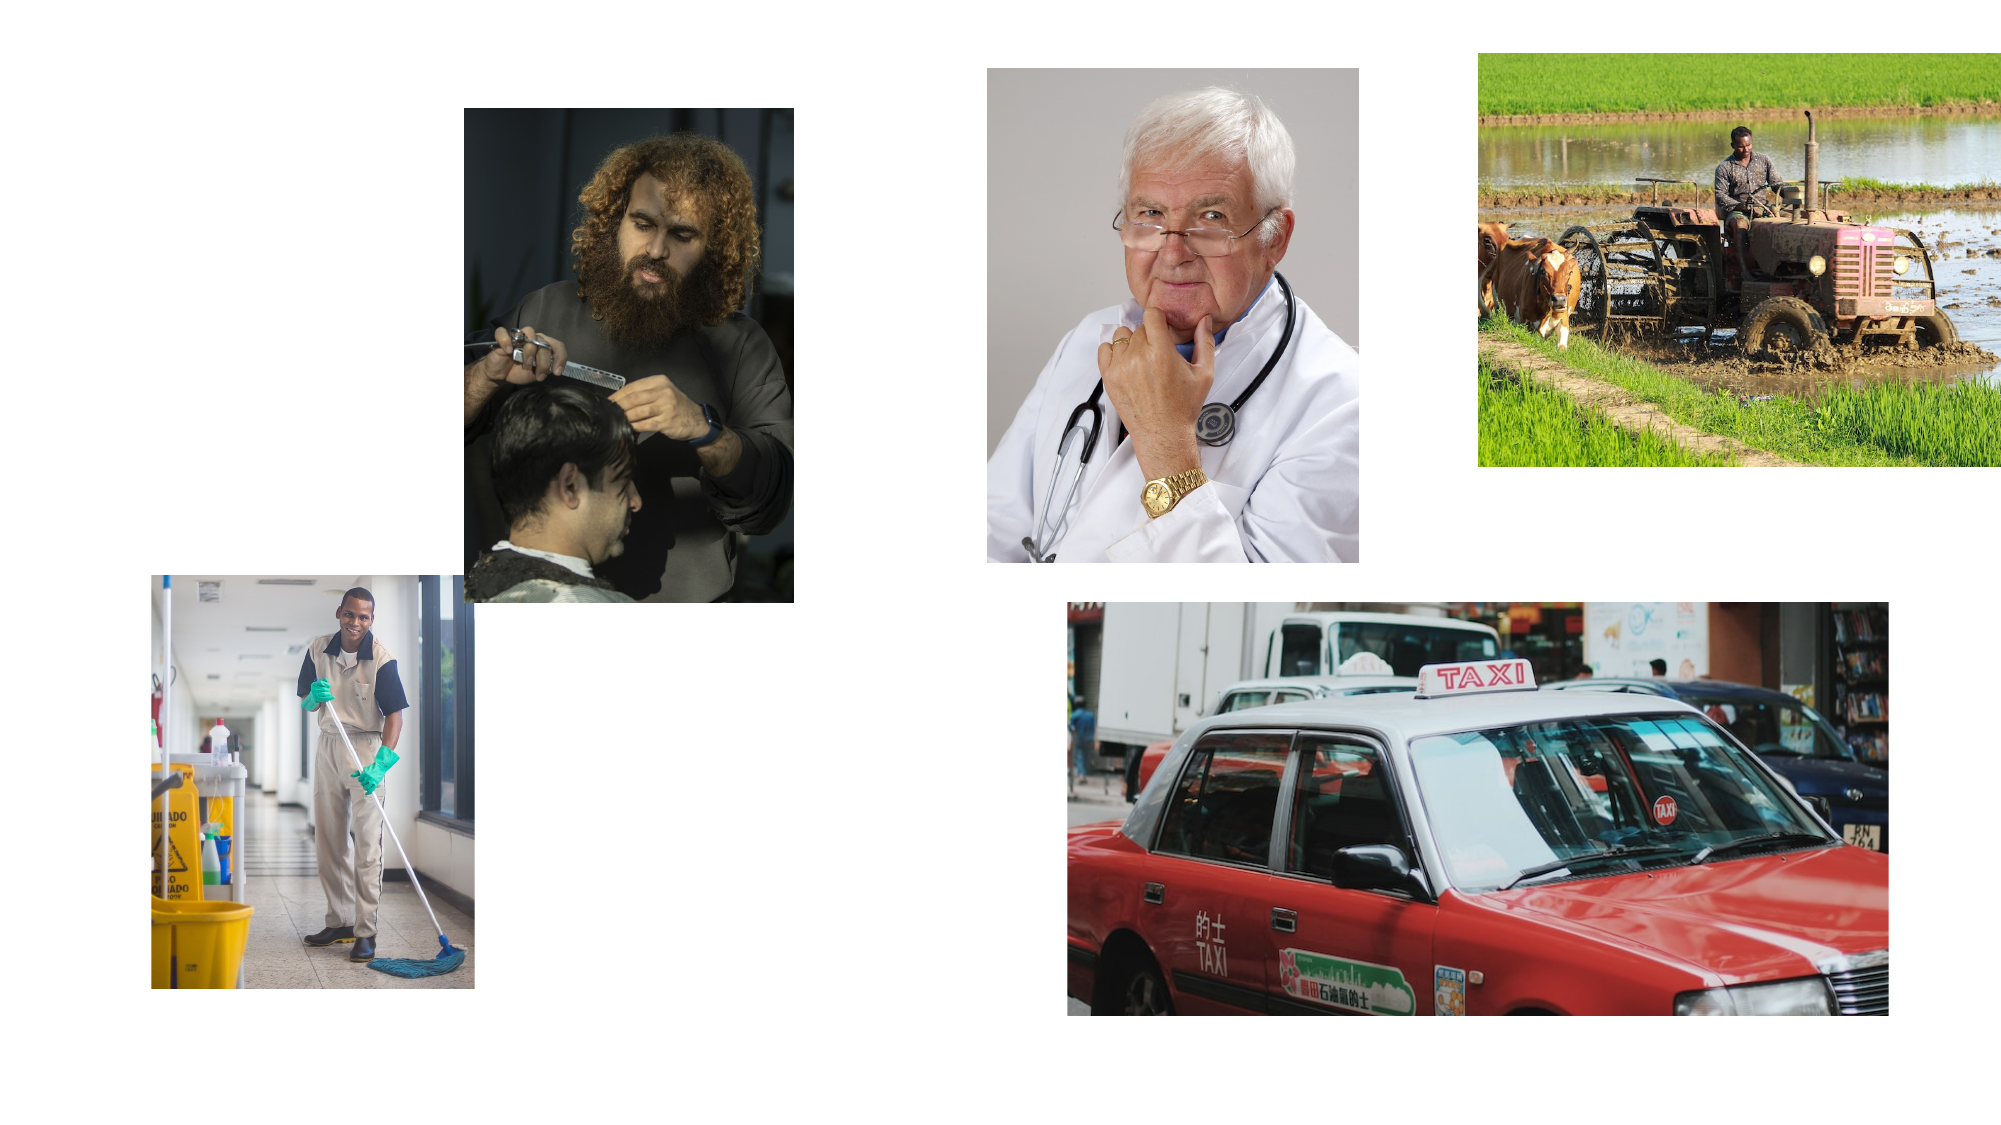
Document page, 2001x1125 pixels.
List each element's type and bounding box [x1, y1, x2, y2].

picture [987, 68, 1359, 563]
picture [1067, 602, 1889, 1016]
picture [1477, 53, 2001, 467]
picture [151, 108, 795, 989]
